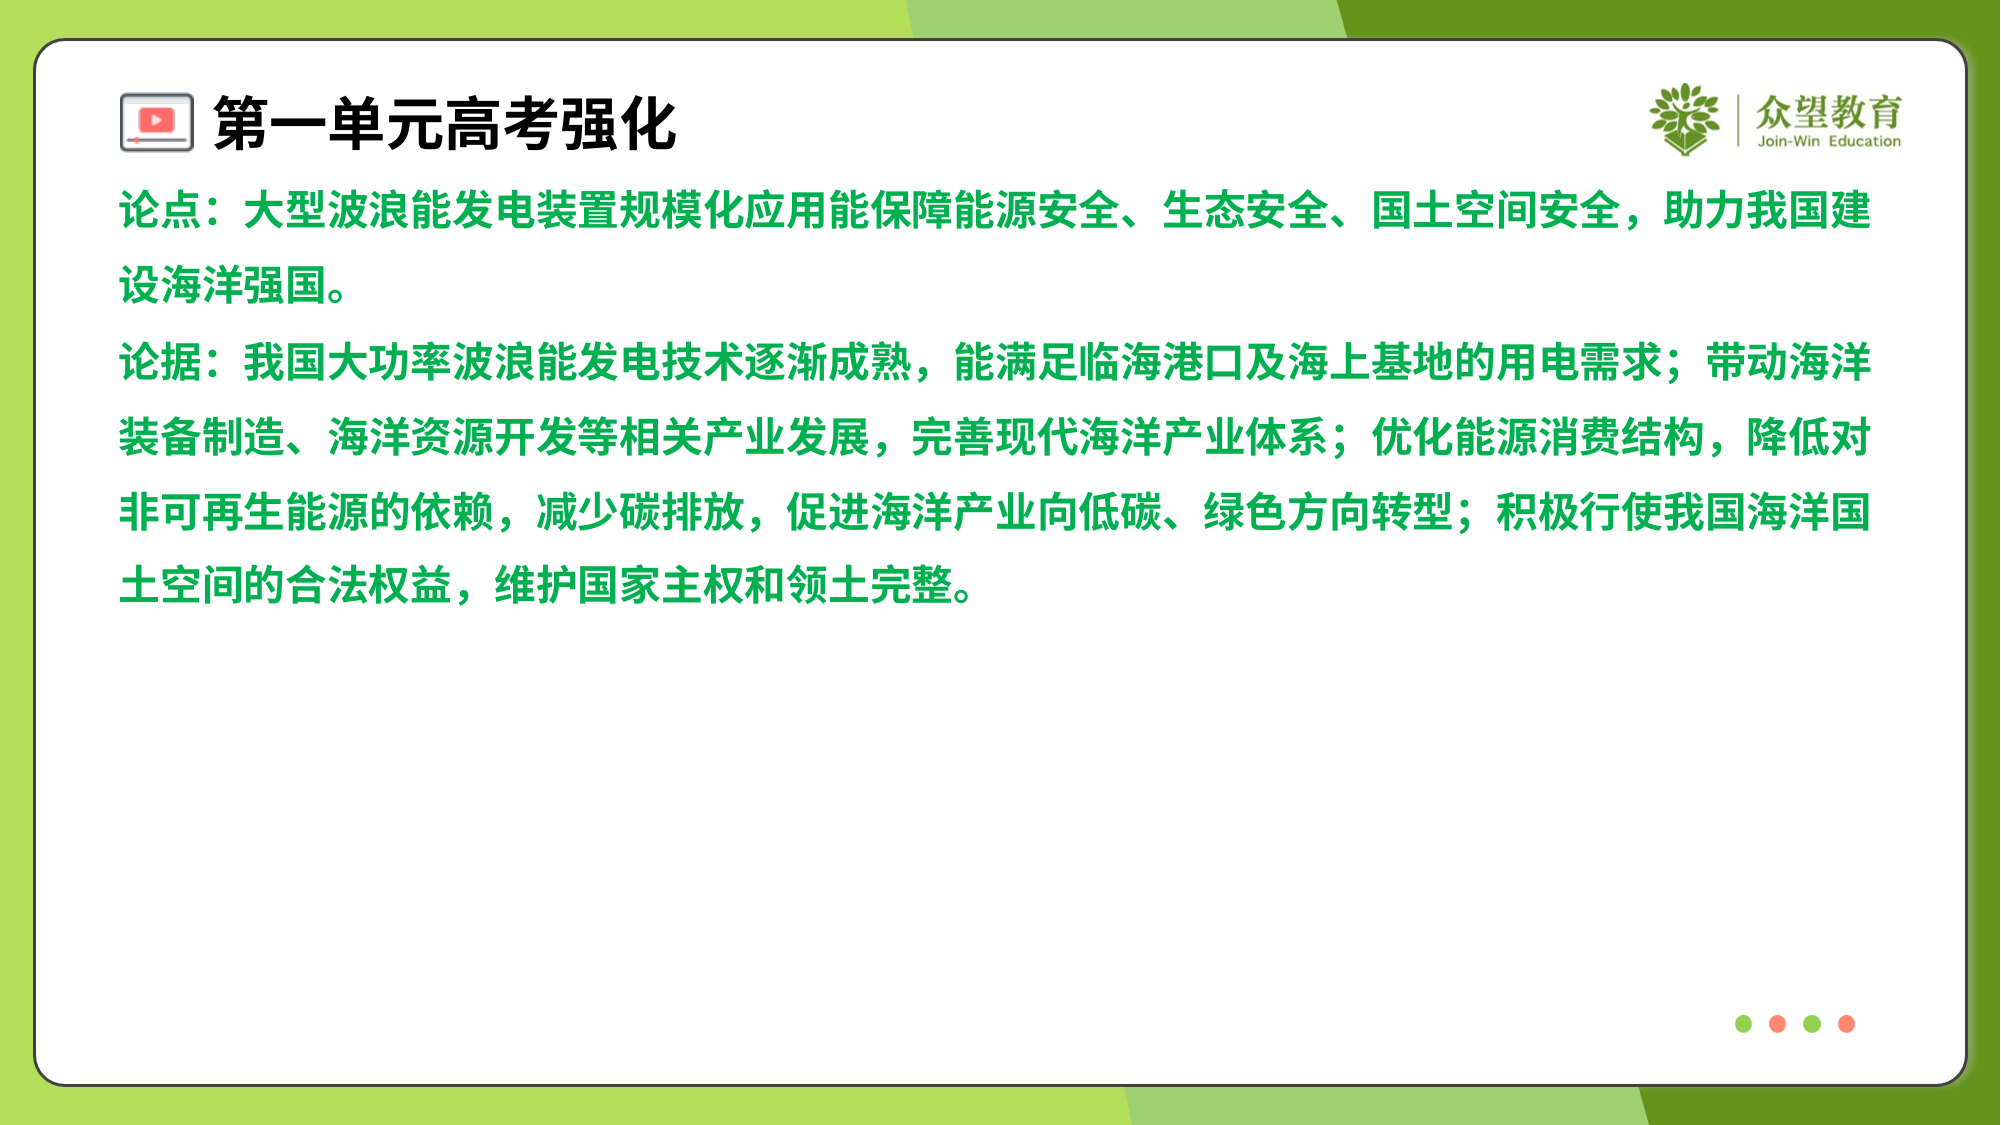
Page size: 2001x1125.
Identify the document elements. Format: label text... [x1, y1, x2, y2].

text_box 论点：大型波浪能发电装置规模化应用能保障能源安全、生态安全、国土空间安全，助力我国建 设海洋强国。 论据：我国大功率波浪能发电技术逐渐成熟，能满足临海港口及海上基地的用电需求；带动海洋 装备制造、海洋资源开发等相关产业发展，完善现代海洋产业体系；优化能源消费结构，降低对 非可再生能源的依赖，减少碳排放，促进海洋产业向低碳、绿色方向转型；积极行使我国海洋国 土空间的合法权益，维护国家主权和领土完整。 [118, 158, 1883, 602]
picture [0, 0, 2000, 1125]
